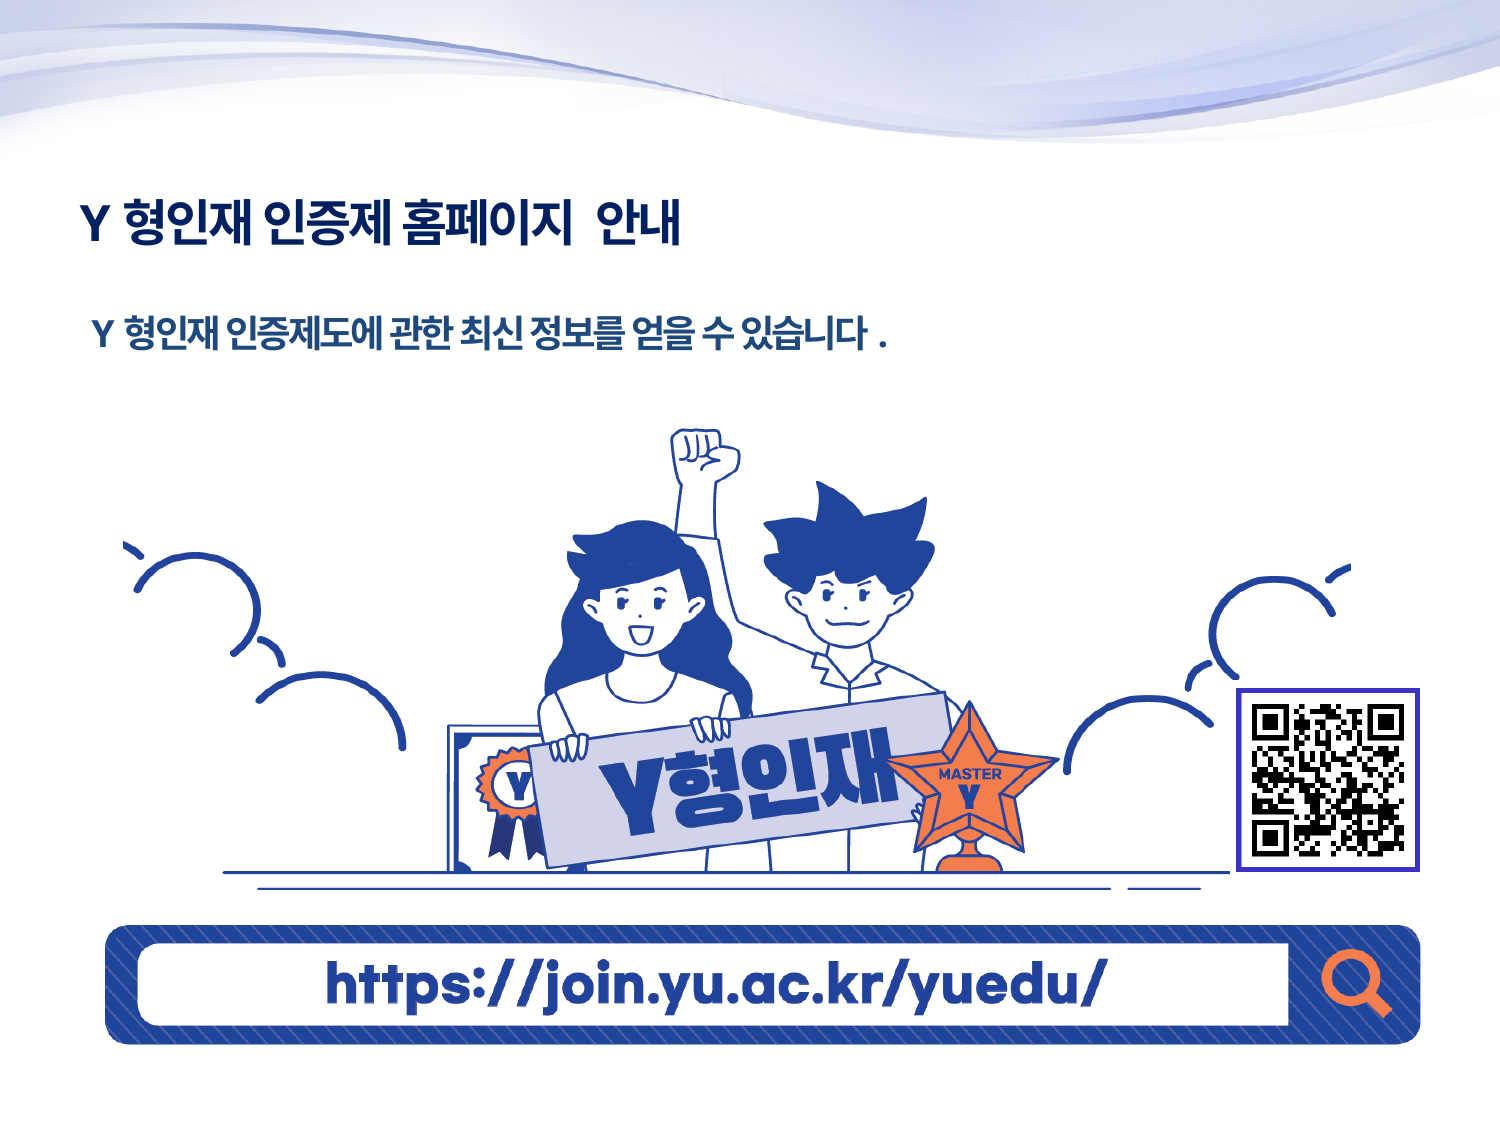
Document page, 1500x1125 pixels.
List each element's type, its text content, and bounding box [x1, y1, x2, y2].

picture [0, 0, 1500, 1125]
text_box Y형인재 인증제 홈페이지 안내 [64, 184, 1058, 260]
text_box Y형인재 인증제도에 관한 최신 정보를 얻을 수 있습니다. [76, 302, 1331, 363]
